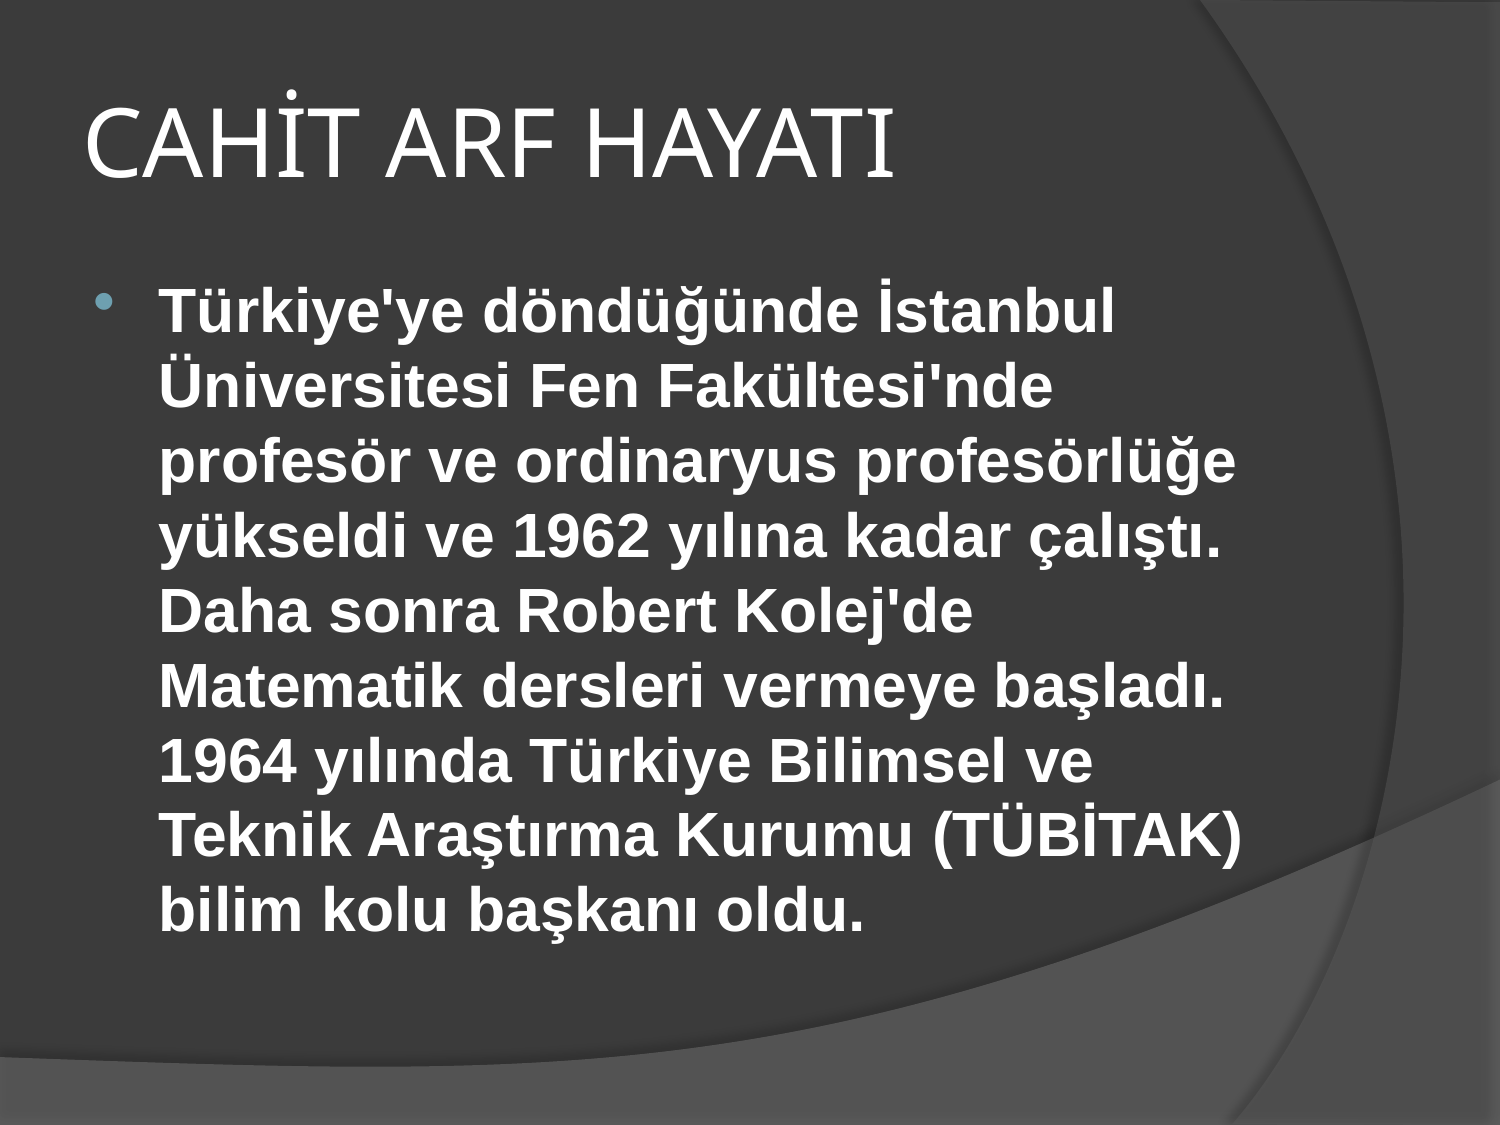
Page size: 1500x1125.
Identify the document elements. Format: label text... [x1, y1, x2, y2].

title CAHİT ARF HAYATI [75, 45, 1300, 233]
list Türkiye'ye döndüğünde İstanbul Üniversitesi Fen Fakültesi'nde profesör ve ordinaryus profesörlüğe yükseldi ve 1962 yılına kadar çalıştı. Daha sonra Robert Kolej'de Matematik dersleri vermeye başladı. 1964 yılında Türkiye Bilimsel ve Teknik Araştırma Kurumu (TÜBİTAK) bilim kolu başkanı oldu. [75, 262, 1300, 1005]
